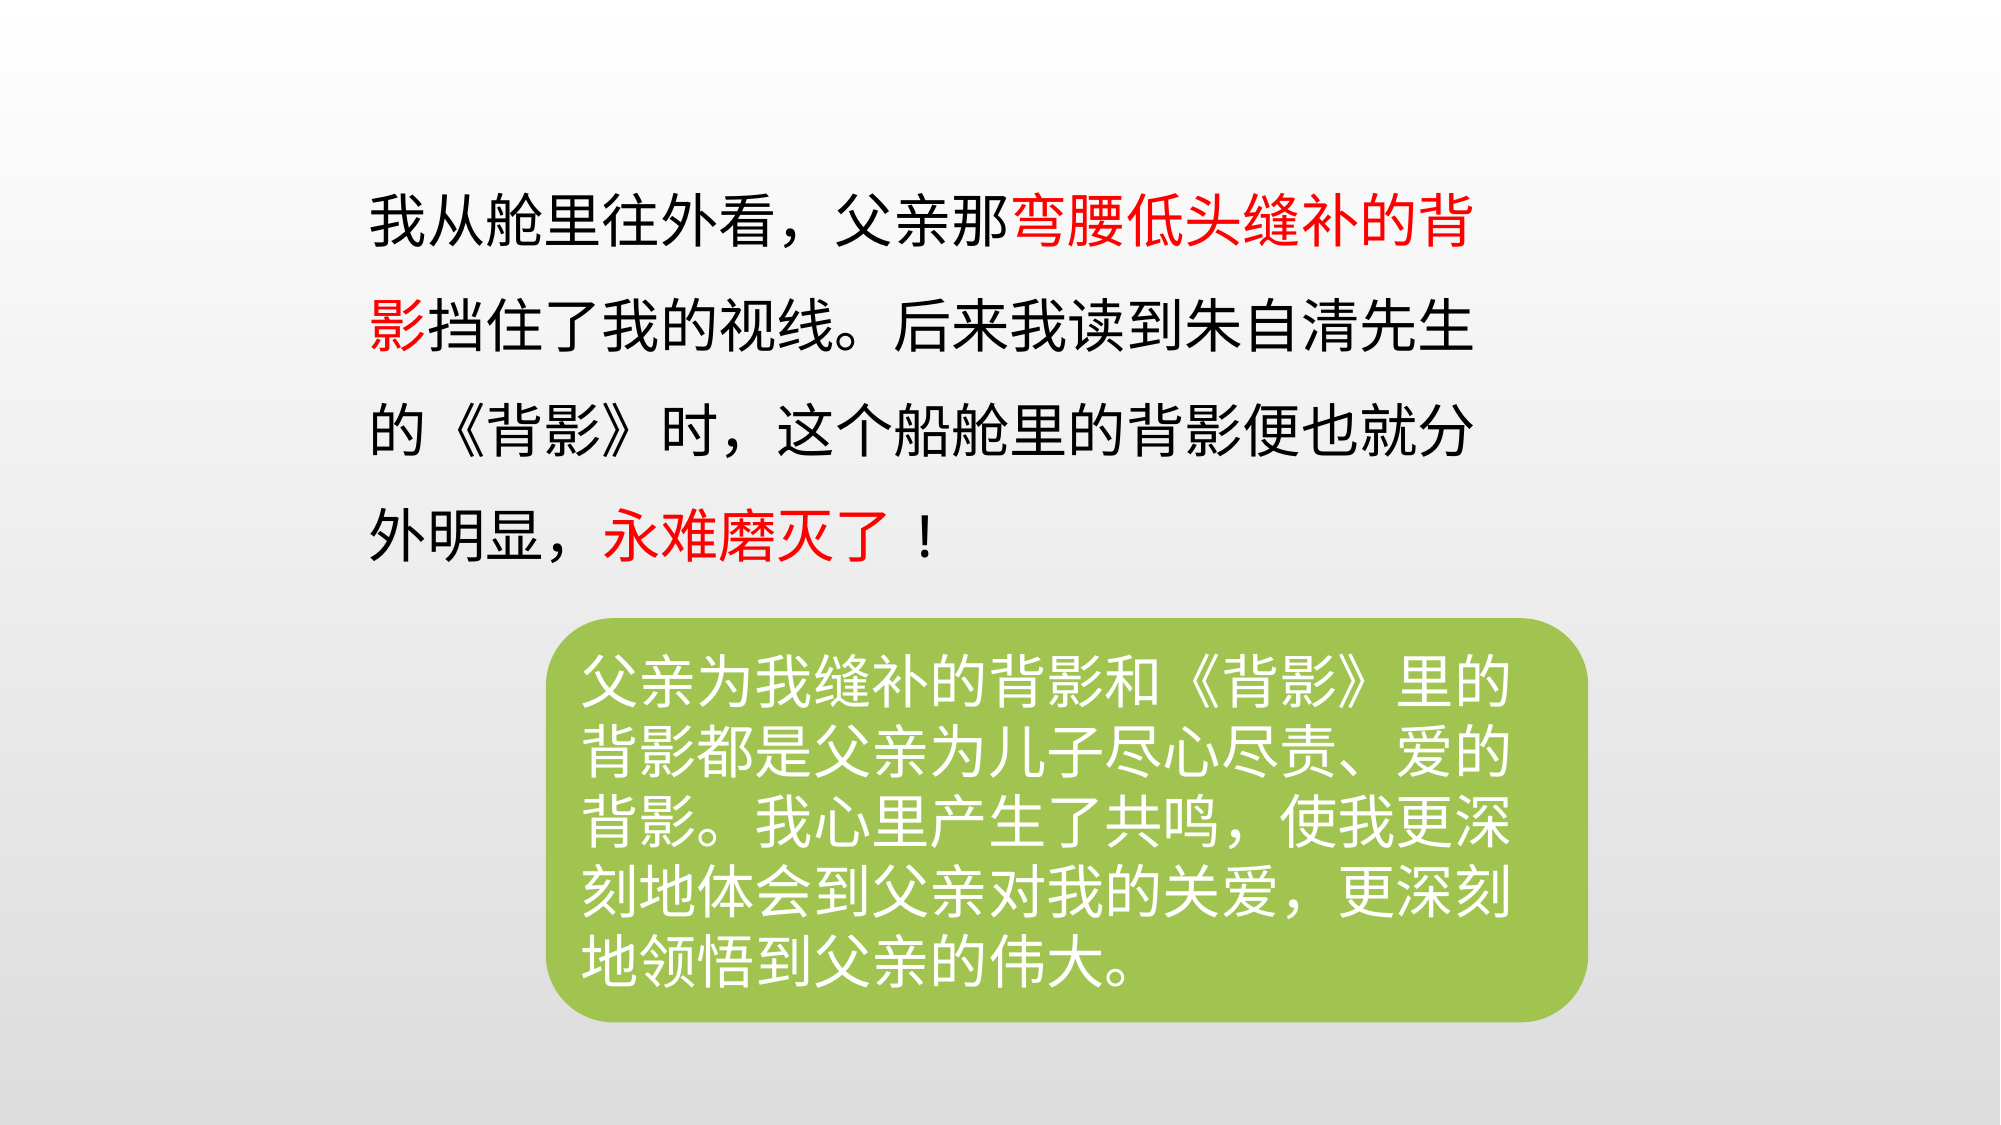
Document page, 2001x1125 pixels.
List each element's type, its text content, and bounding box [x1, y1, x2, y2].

text_box 我从舱里往外看，父亲那弯腰低头缝补的背影挡住了我的视线。后来我读到朱自清先生的《背影》时，这个船舱里的背影便也就分外明显，永难磨灭了! [357, 144, 1525, 680]
text_box 父亲为我缝补的背影和《背影》里的背影都是父亲为儿子尽心尽责、爱的背影。我心里产生了共鸣，使我更深刻地体会到父亲对我的关爱，更深刻地领悟到父亲的伟大。 [545, 618, 1589, 1023]
